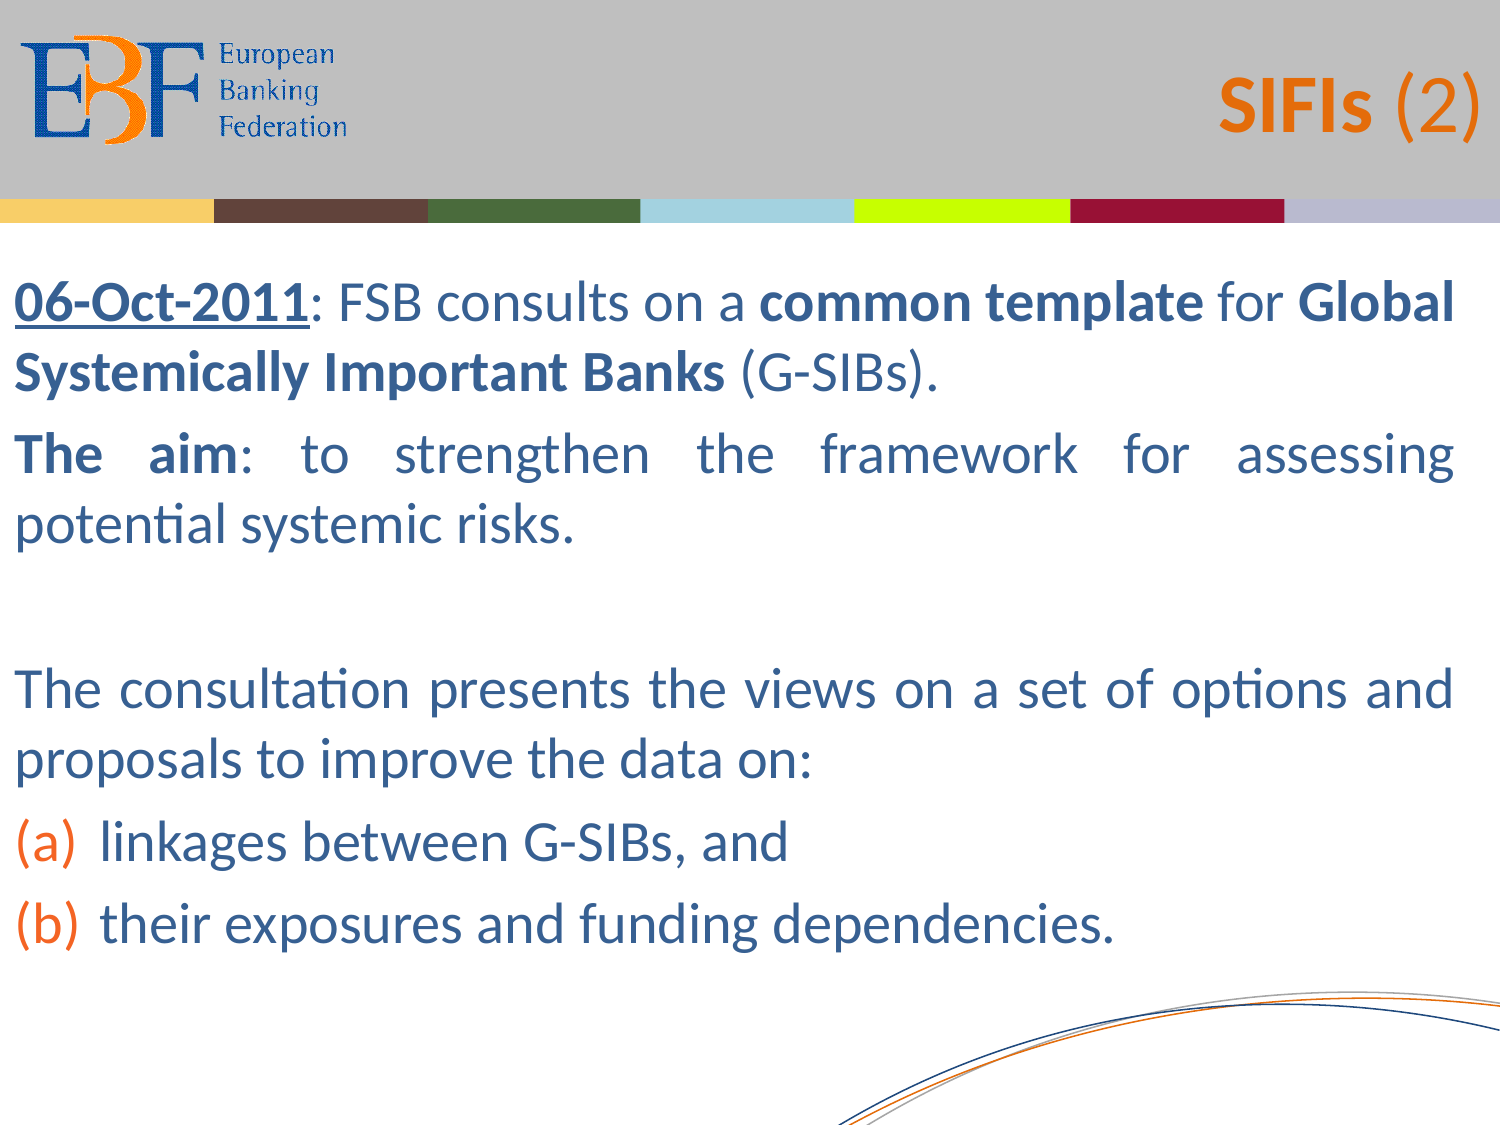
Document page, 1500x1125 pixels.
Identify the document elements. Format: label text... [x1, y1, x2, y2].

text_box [0, 198, 1500, 224]
picture [11, 11, 352, 157]
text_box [827, 958, 1500, 1091]
text_box 06-Oct-2011: FSB consults on a common template for Global Systemically Important Banks (G-SIBs). The aim: to strengthen the framework for assessing potential systemic risks. The consultation presents the views on a set of options and proposals to improve the data on: linkages between G-SIBs, and their exposures and funding dependencies. [0, 255, 1471, 963]
text_box SIFIs (2) [0, 0, 1500, 198]
